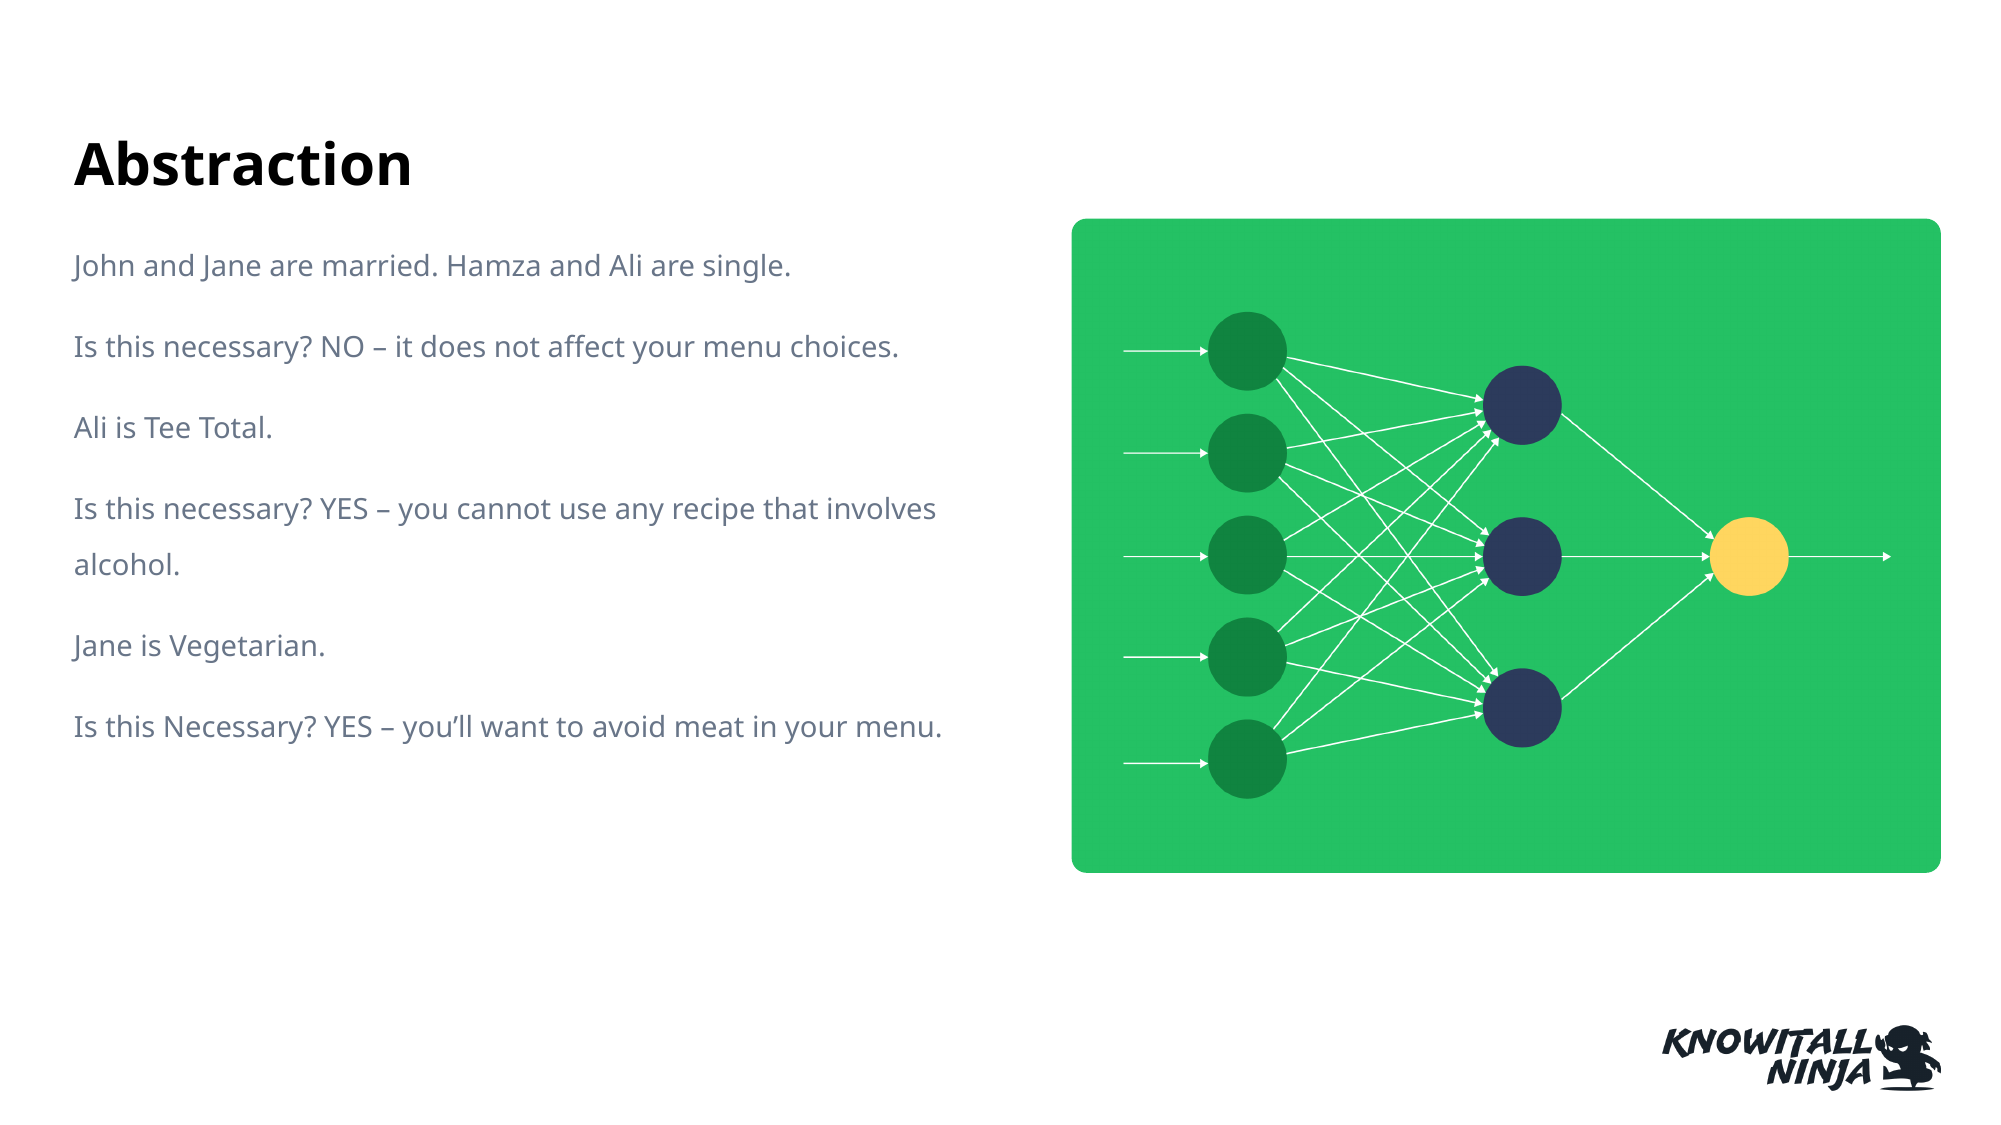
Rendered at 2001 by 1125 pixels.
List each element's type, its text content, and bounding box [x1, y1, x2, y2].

picture [1071, 218, 1942, 874]
title Abstraction [59, 117, 1000, 206]
list John and Jane are married. Hamza and Ali are single. Is this necessary? NO – it does not affect your menu choices. Ali is Tee Total. Is this necessary? YES – you cannot use any recipe that involves alcohol. Jane is Vegetarian. Is this Necessary? YES – you’ll want to avoid meat in your menu. [59, 218, 1000, 1091]
picture [1662, 1025, 1941, 1091]
